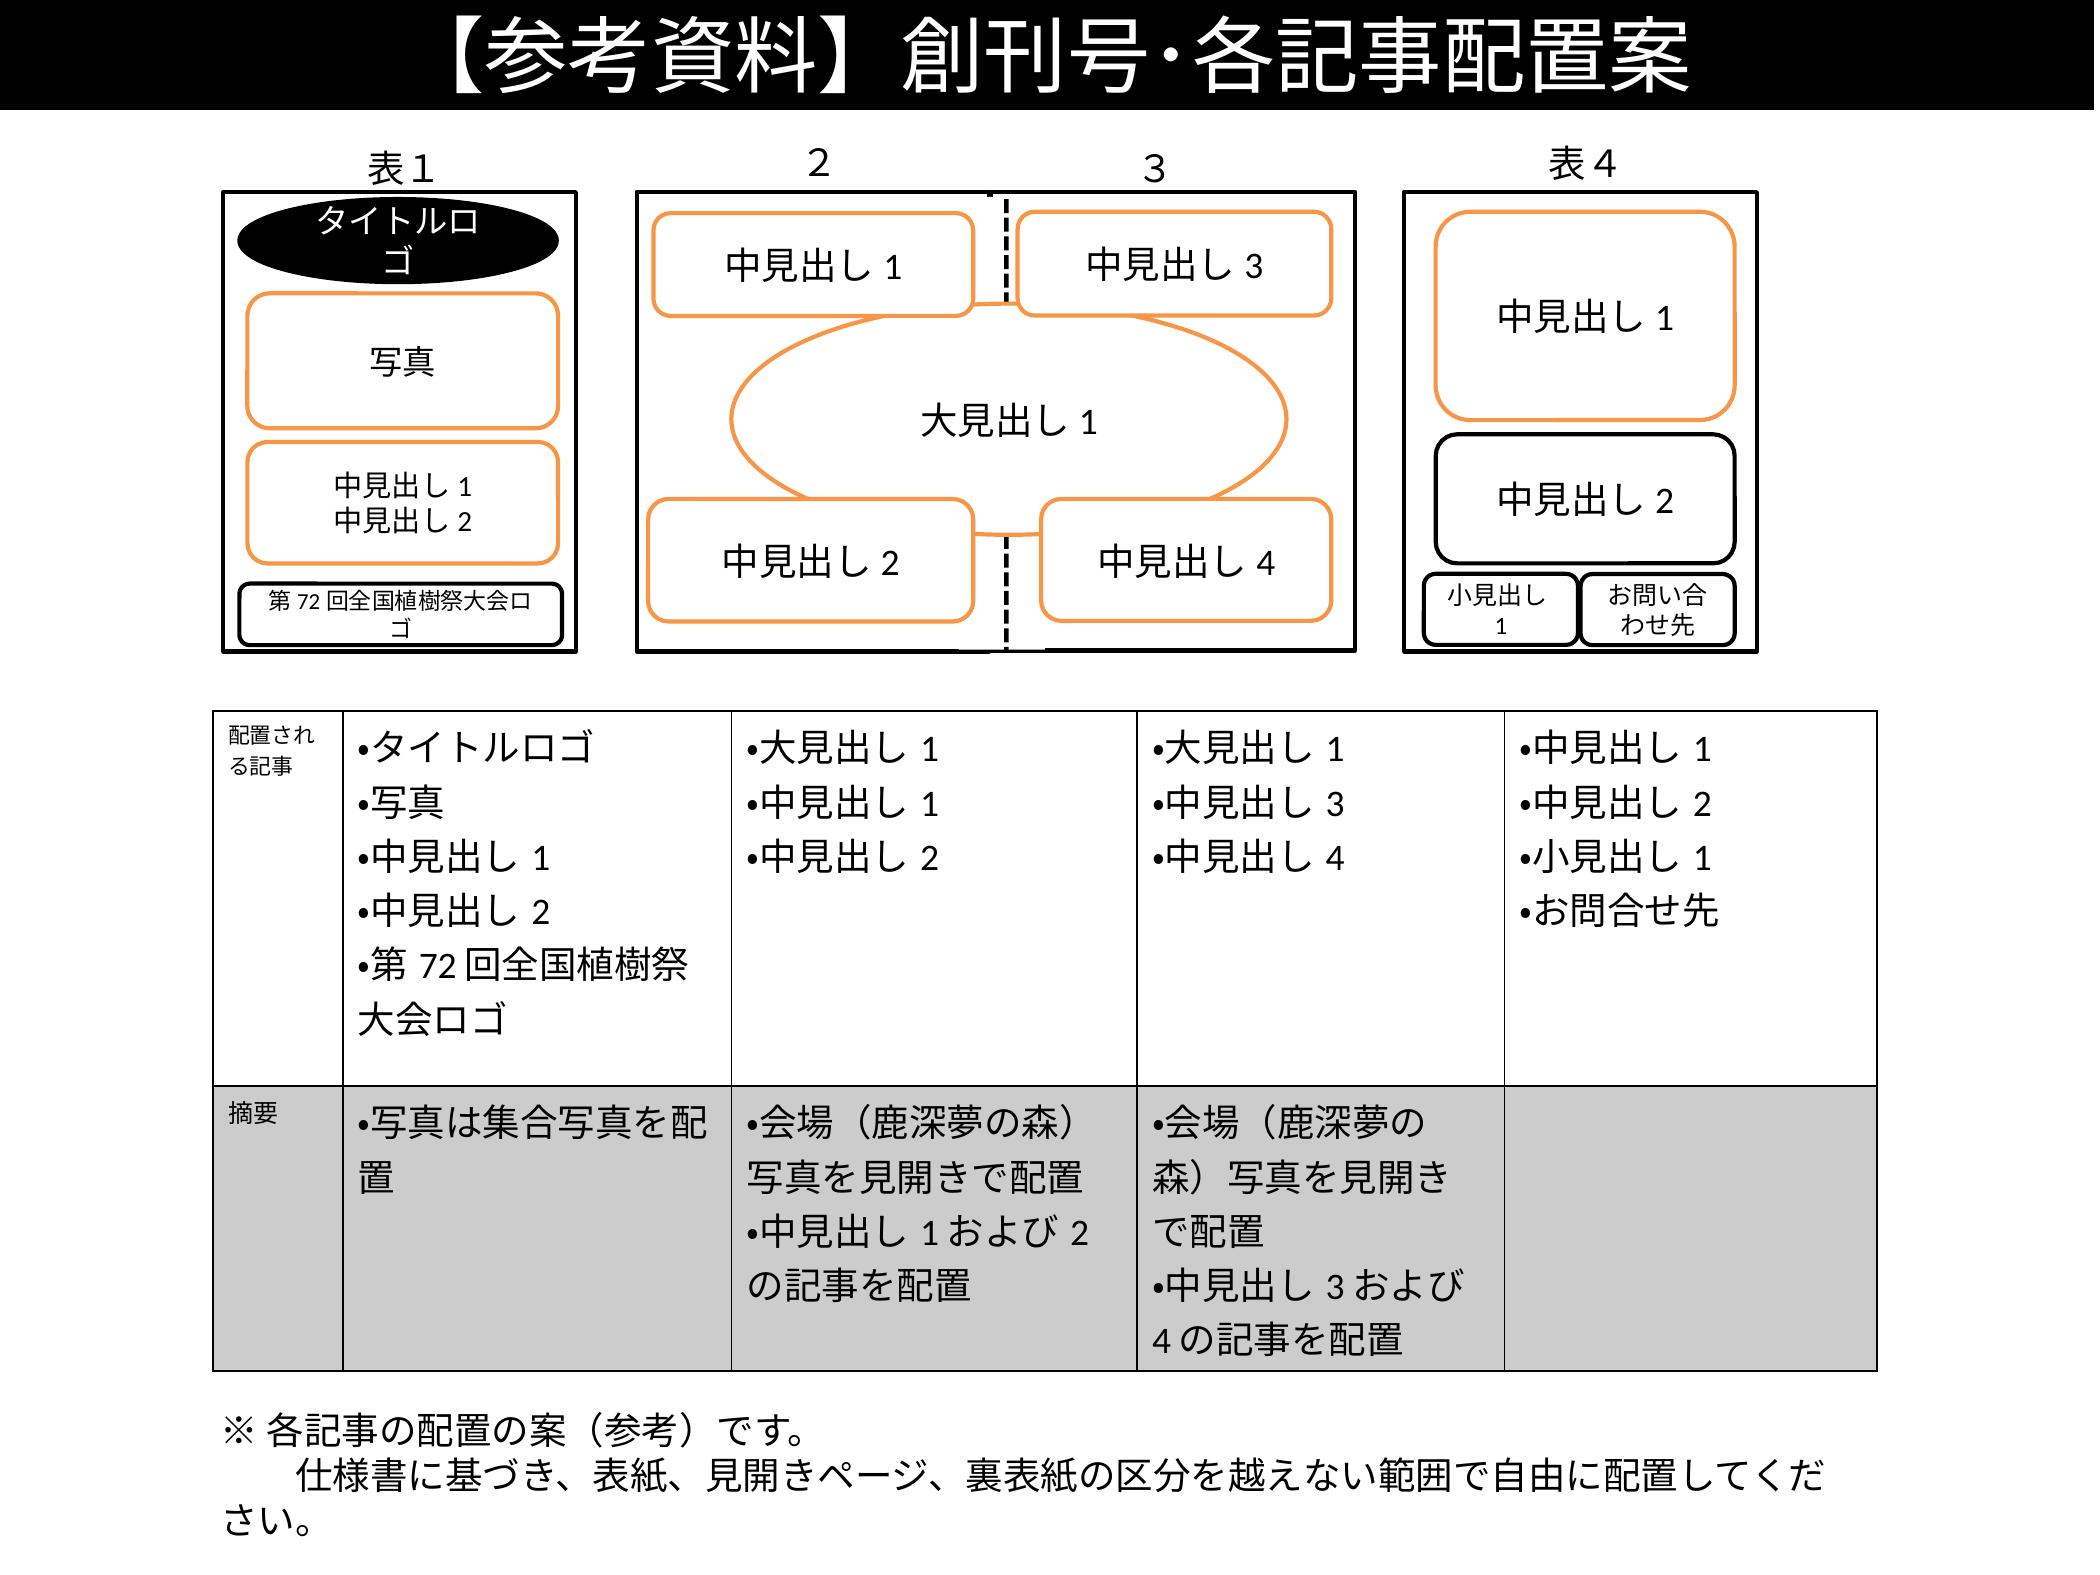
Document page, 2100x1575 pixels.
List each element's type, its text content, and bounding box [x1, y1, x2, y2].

text_box 小見出し1 [1421, 571, 1581, 647]
text_box [635, 190, 991, 654]
text_box ２ [785, 131, 873, 190]
table_header 配置される記事 [214, 712, 342, 1085]
text_box 表１ [352, 137, 483, 198]
text_box 第72回全国植樹祭大会ロゴ [237, 581, 565, 648]
text_box ※各記事の配置の案（参考）です。 仕様書に基づき、表紙、見開きページ、裏表紙の区分を越えない範囲で自由に配置してください。 [205, 1399, 1877, 1550]
table_cell ・会場（鹿深夢の森）写真を見開きで配置 ・中見出し1および2の記事を配置 [732, 1087, 1136, 1370]
text_box [989, 190, 1357, 653]
text_box 中見出し2 [645, 496, 976, 624]
table_cell ・会場（鹿深夢の森）写真を見開きで配置 ・中見出し3および4の記事を配置 [1138, 1087, 1504, 1370]
text_box お問い合わせ先 [1579, 571, 1737, 648]
text_box 中見出し2 [1433, 432, 1737, 566]
text_box 表４ [1533, 132, 1665, 193]
table_cell [1505, 1087, 1876, 1370]
table_cell 摘要 [214, 1087, 342, 1370]
text_box 中見出し1 [1433, 209, 1737, 423]
text_box 中見出し4 [1038, 496, 1334, 624]
text_box 【参考資料】創刊号･各記事配置案 [0, 0, 2095, 111]
table_header ・中見出し1 ・中見出し2 ・小見出し1 ・お問合せ先 [1505, 712, 1876, 1085]
text_box [957, 195, 1047, 302]
text_box 中見出し1 中見出し2 [245, 439, 561, 566]
text_box タイトルロゴ [237, 196, 559, 285]
text_box [1402, 190, 1759, 654]
text_box ３ [1122, 137, 1209, 190]
text_box 大見出し1 [729, 301, 1289, 537]
table_cell ・写真は集合写真を配置 [344, 1087, 731, 1370]
text_box 中見出し1 [651, 211, 976, 319]
table_header ・大見出し1 ・中見出し3 ・中見出し4 [1138, 712, 1504, 1085]
table_header ・タイトルロゴ ・写真 ・中見出し1 ・中見出し2 ・第72回全国植樹祭大会ロゴ [344, 712, 731, 1085]
text_box [221, 190, 578, 654]
text_box 写真 [245, 291, 561, 431]
table_header ・大見出し1 ・中見出し1 ・中見出し2 [732, 712, 1136, 1085]
text_box [957, 537, 1047, 652]
text_box 中見出し3 [1015, 209, 1334, 318]
